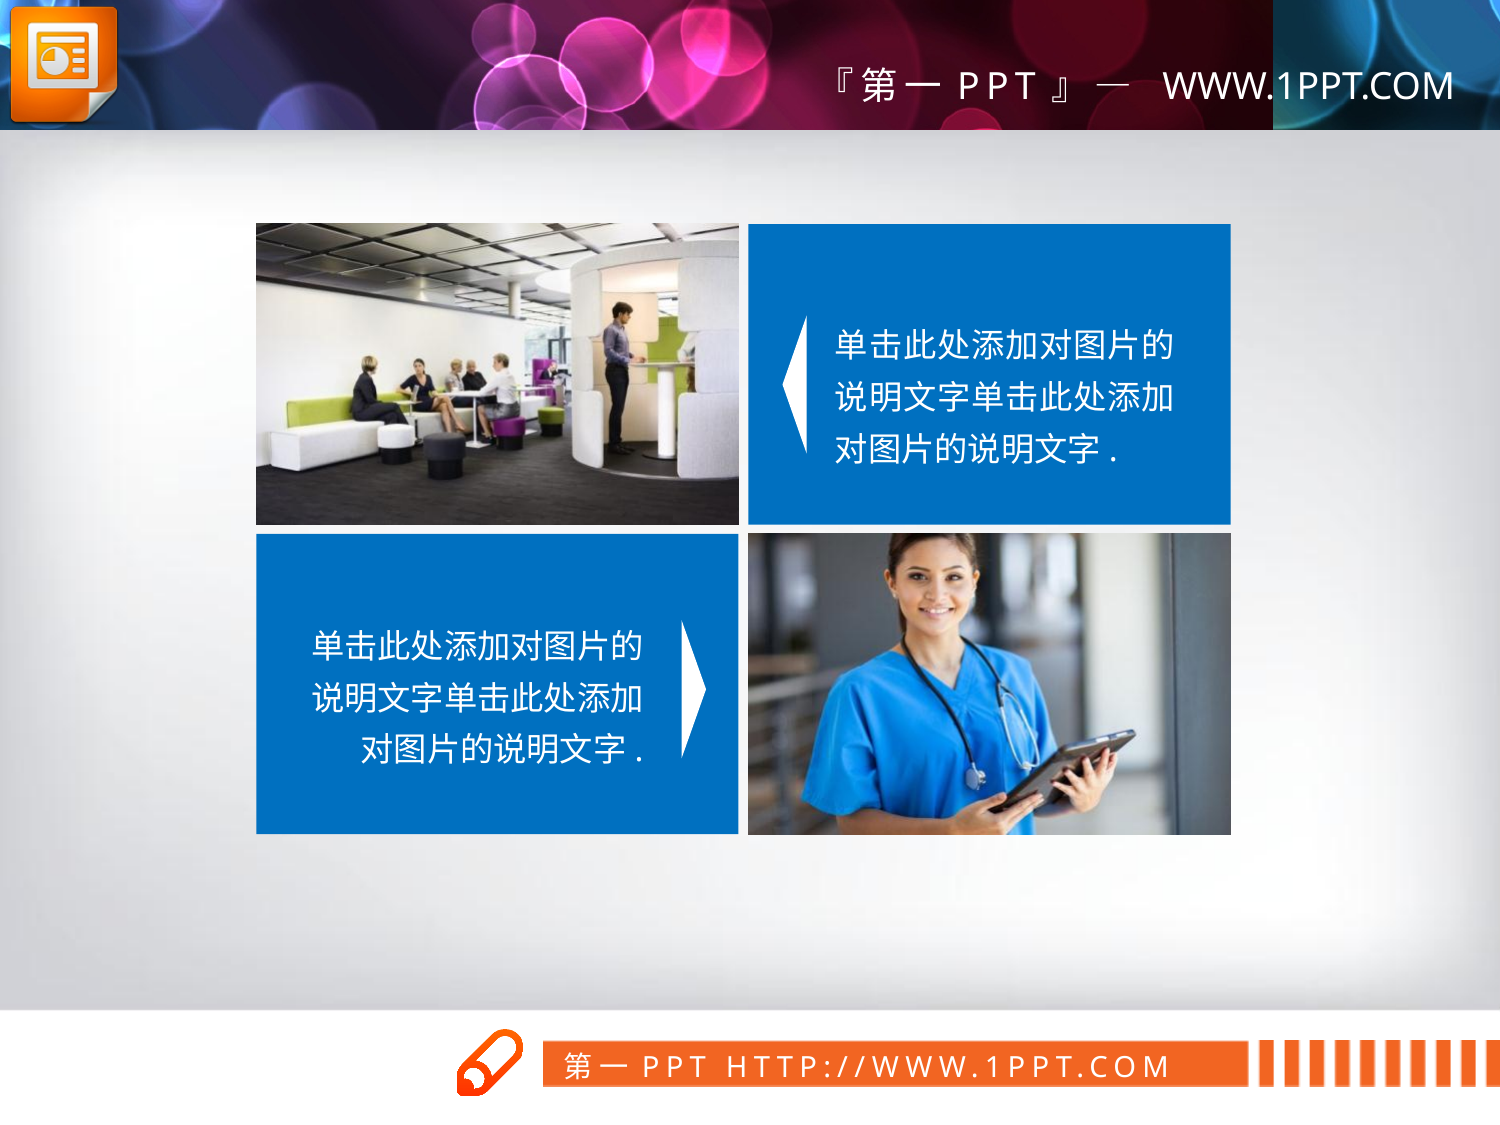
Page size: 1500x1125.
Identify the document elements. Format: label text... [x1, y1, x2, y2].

text_box [256, 533, 739, 835]
text_box 单击此处添加对图片的说明文字单击此处添加对图片的说明文字. [291, 606, 656, 775]
picture [0, 0, 1500, 1012]
picture [543, 1040, 1500, 1087]
text_box [748, 224, 1231, 525]
text_box 单击此处添加对图片的说明文字单击此处添加对图片的说明文字. [822, 306, 1188, 475]
text_box [681, 620, 707, 759]
text_box [782, 315, 807, 454]
